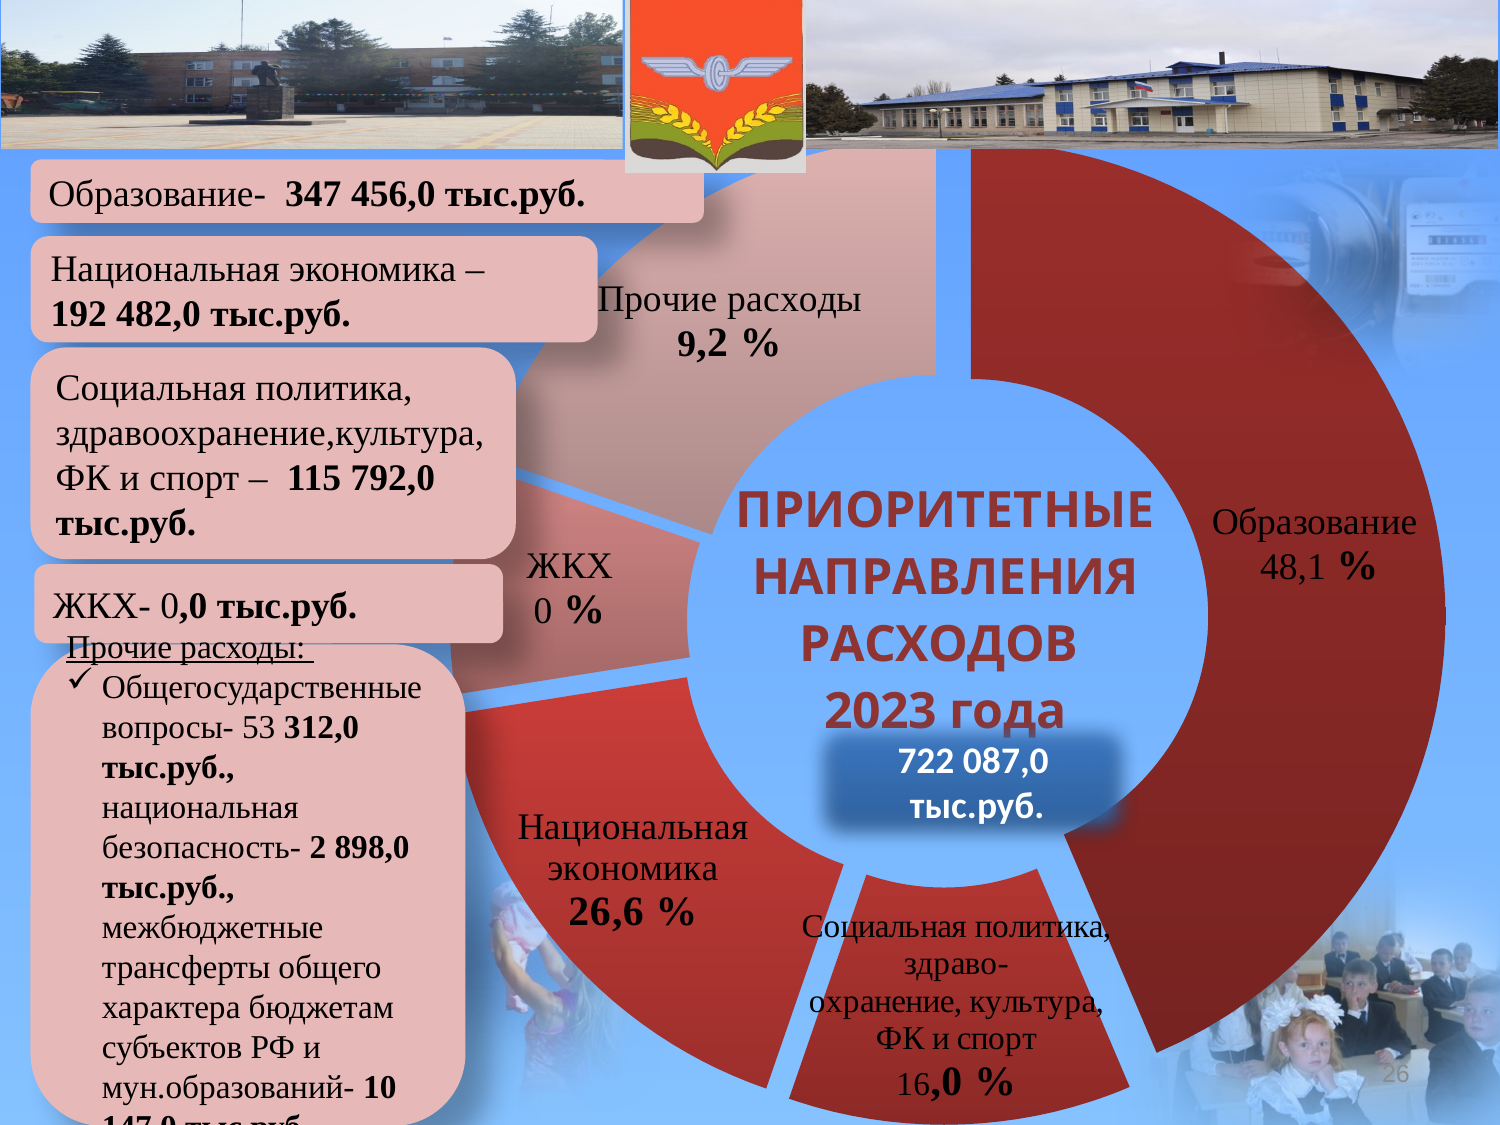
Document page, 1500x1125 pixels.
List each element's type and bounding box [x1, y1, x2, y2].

picture [0, 0, 623, 150]
chart [0, 22, 1500, 1125]
picture [625, 0, 1500, 390]
